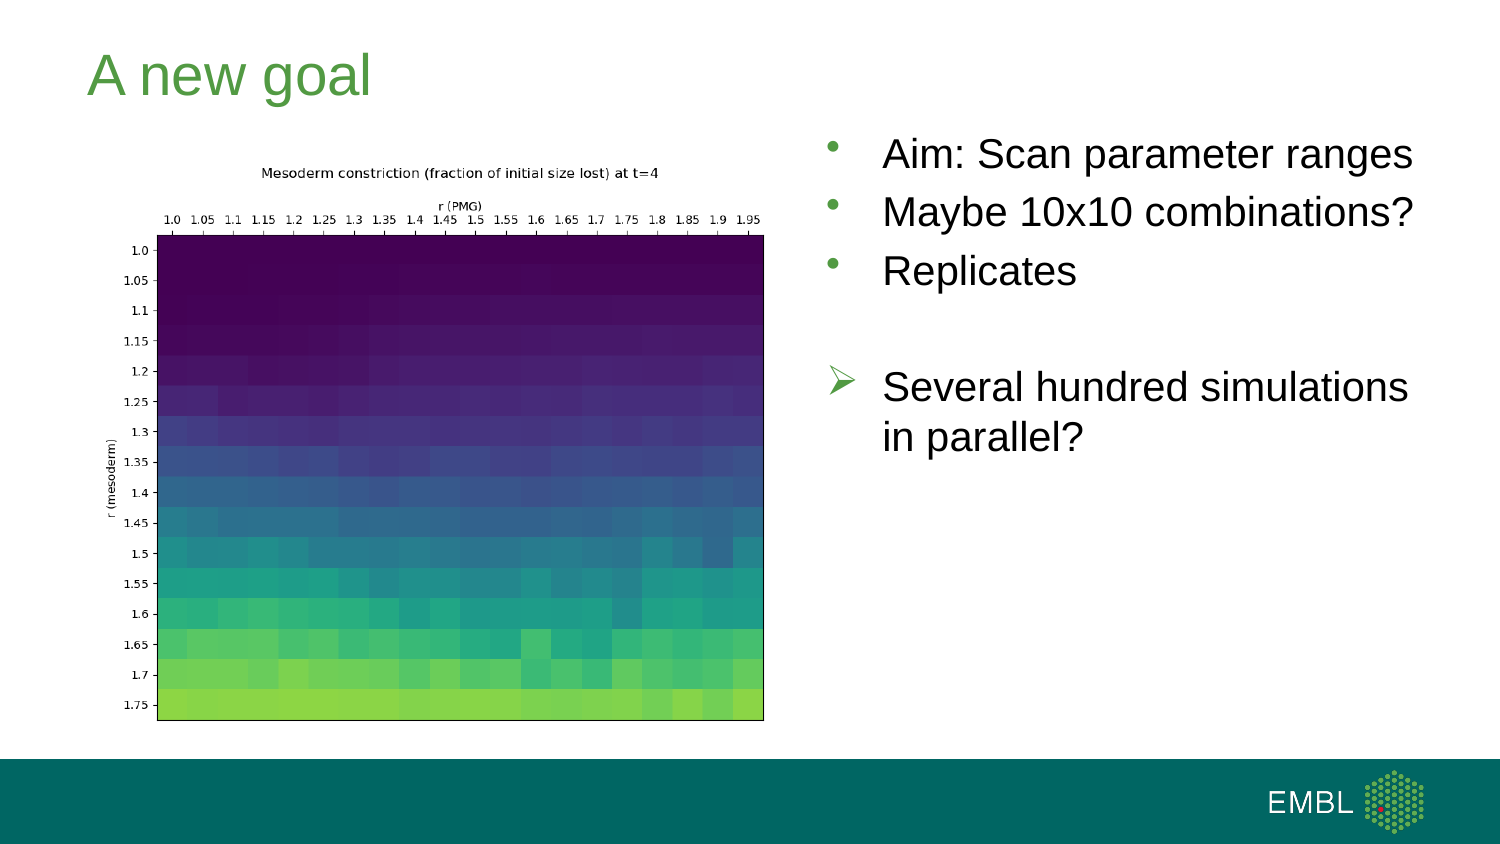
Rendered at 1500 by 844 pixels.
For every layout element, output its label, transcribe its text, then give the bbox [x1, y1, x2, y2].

list Aim: Scan parameter ranges Maybe 10x10 combinations? Replicates Several hundred simulations in parallel? [825, 126, 1427, 730]
title A new goal [87, 37, 1426, 115]
picture [93, 135, 771, 727]
